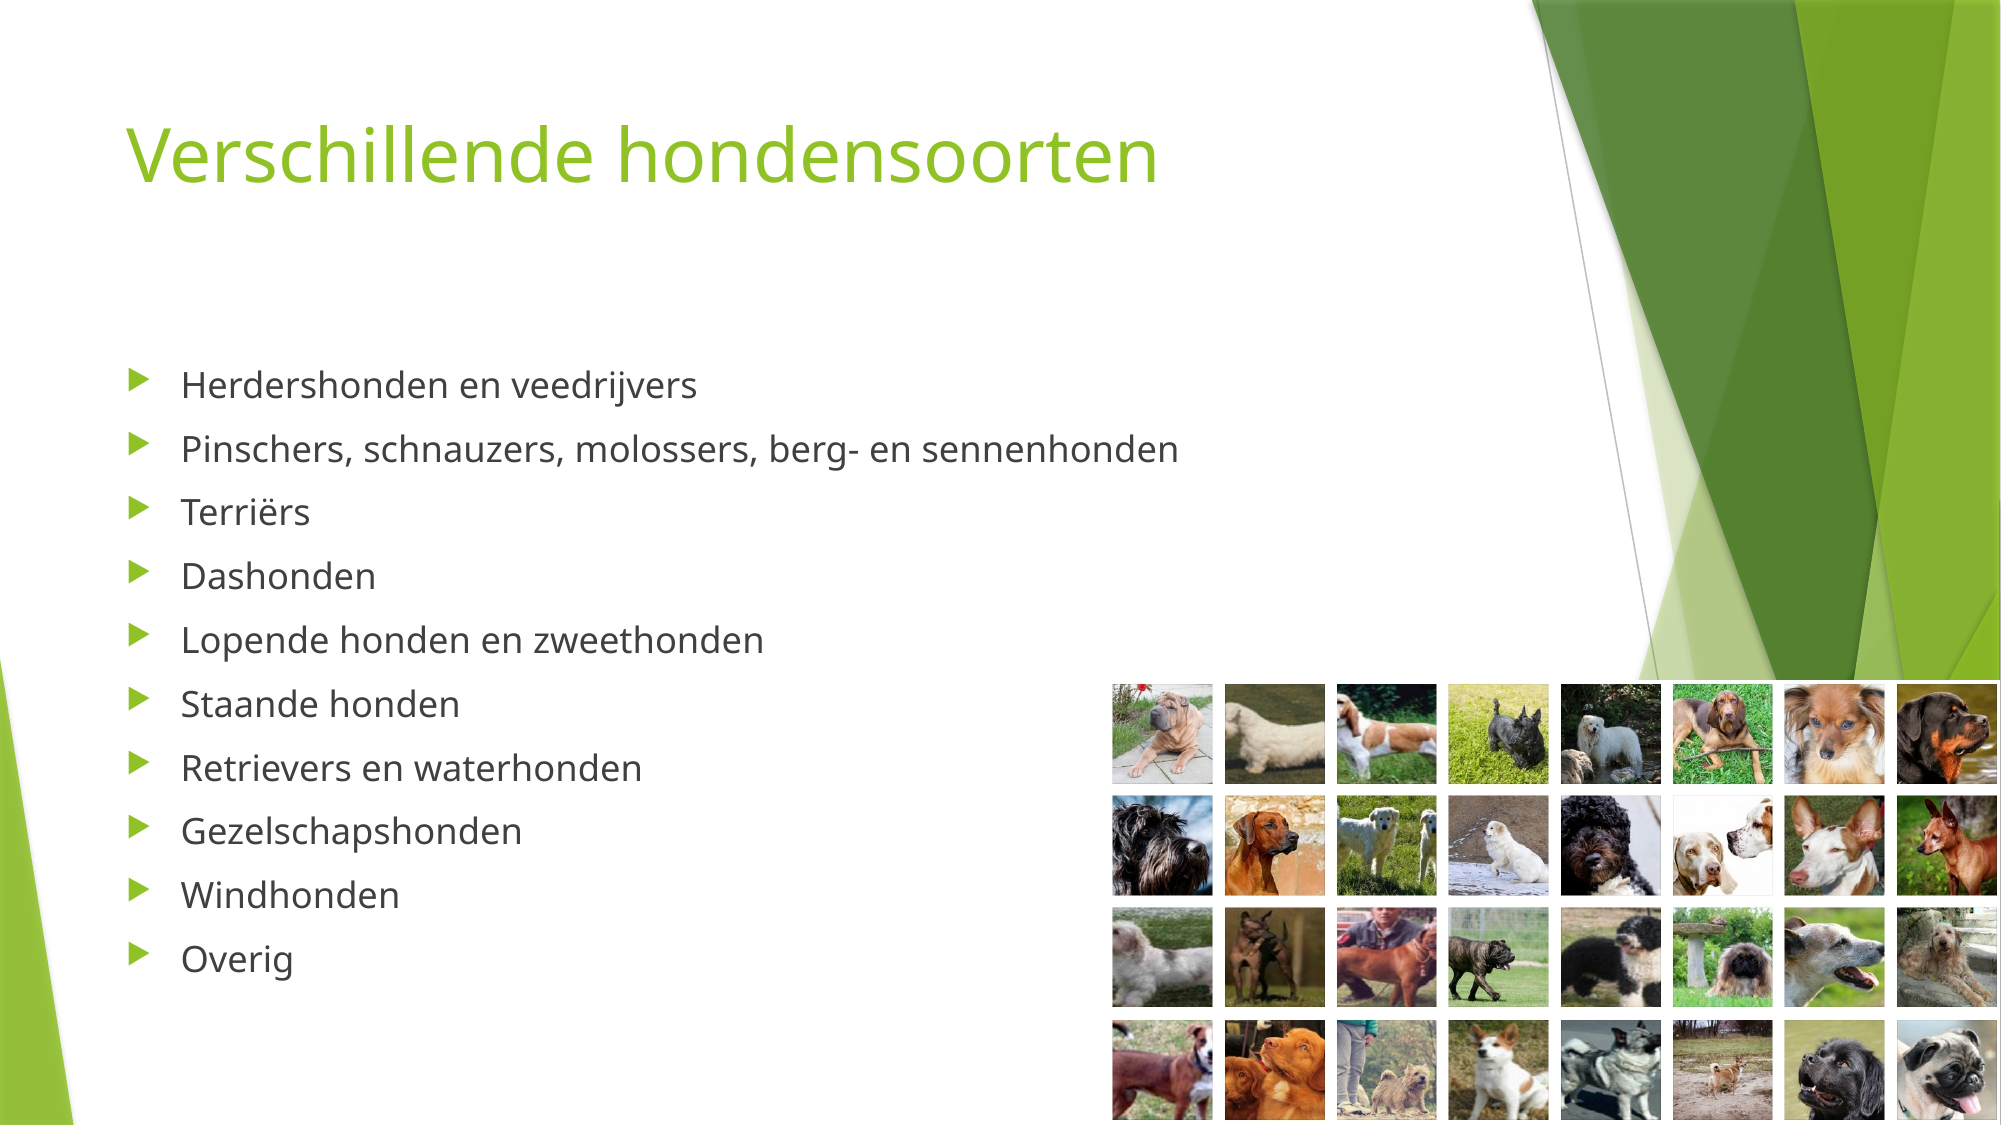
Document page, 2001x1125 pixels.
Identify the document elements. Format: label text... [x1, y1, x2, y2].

list Herdershonden en veedrijvers Pinschers, schnauzers, molossers, berg- en sennenhonden Terriërs Dashonden Lopende honden en zweethonden Staande honden Retrievers en waterhonden Gezelschapshonden Windhonden Overig [111, 354, 1522, 992]
picture [1107, 679, 2000, 1125]
title Verschillende hondensoorten [111, 99, 1522, 317]
